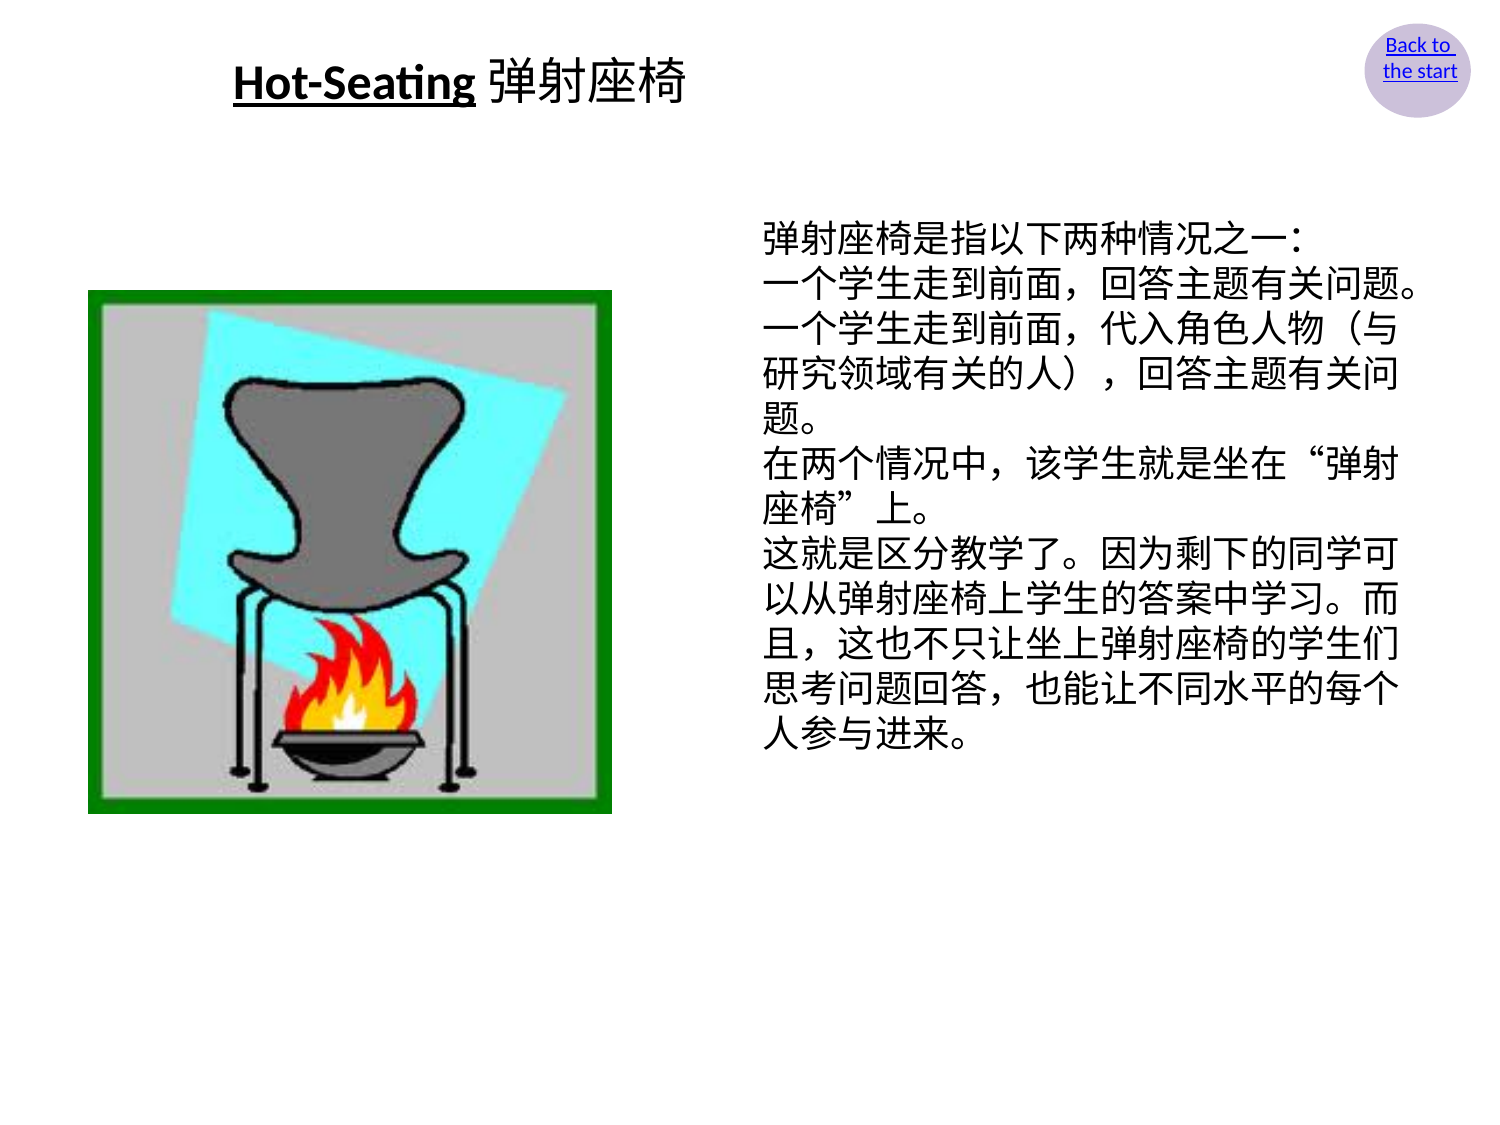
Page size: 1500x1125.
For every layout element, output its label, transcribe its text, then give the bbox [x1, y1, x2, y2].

text_box 弹射座椅是指以下两种情况之一： 一个学生走到前面，回答主题有关问题。 一个学生走到前面，代入角色人物（与研究领域有关的人），回答主题有关问题。 在两个情况中，该学生就是坐在“弹射座椅”上。 这就是区分教学了。因为剩下的同学可以从弹射座椅上学生的答案中学习。而且，这也不只让坐上弹射座椅的学生们思考问题回答，也能让不同水平的每个人参与进来。 [747, 208, 1433, 808]
text_box Back to the start [1359, 23, 1483, 91]
text_box [1367, 91, 1468, 120]
text_box Hot-Seating弹射座椅 [218, 42, 1223, 118]
picture [88, 290, 612, 814]
